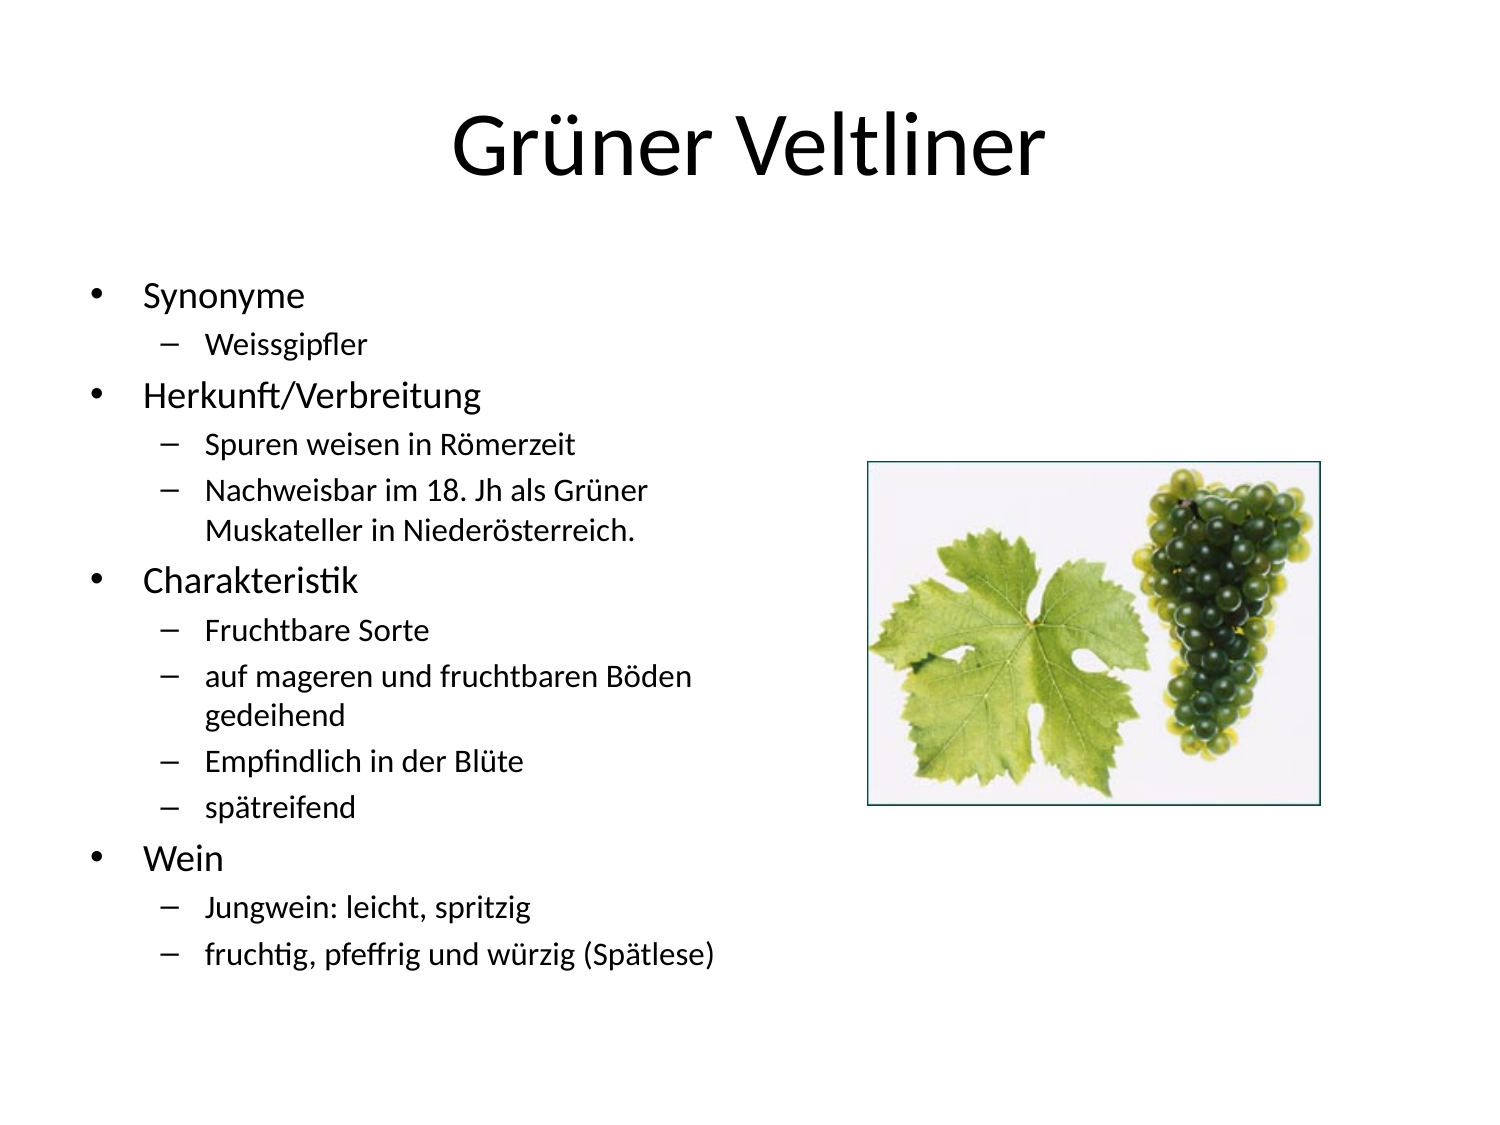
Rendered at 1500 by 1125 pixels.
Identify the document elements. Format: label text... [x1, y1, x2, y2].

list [866, 461, 1321, 806]
list Synonyme Weissgipfler Herkunft/Verbreitung Spuren weisen in Römerzeit Nachweisbar im 18. Jh als Grüner Muskateller in Niederösterreich. Charakteristik Fruchtbare Sorte auf mageren und fruchtbaren Böden gedeihend Empfindlich in der Blüte spätreifend Wein Jungwein: leicht, spritzig fruchtig, pfeffrig und würzig (Spätlese) [75, 262, 738, 1005]
title Grüner Veltliner [75, 45, 1425, 233]
